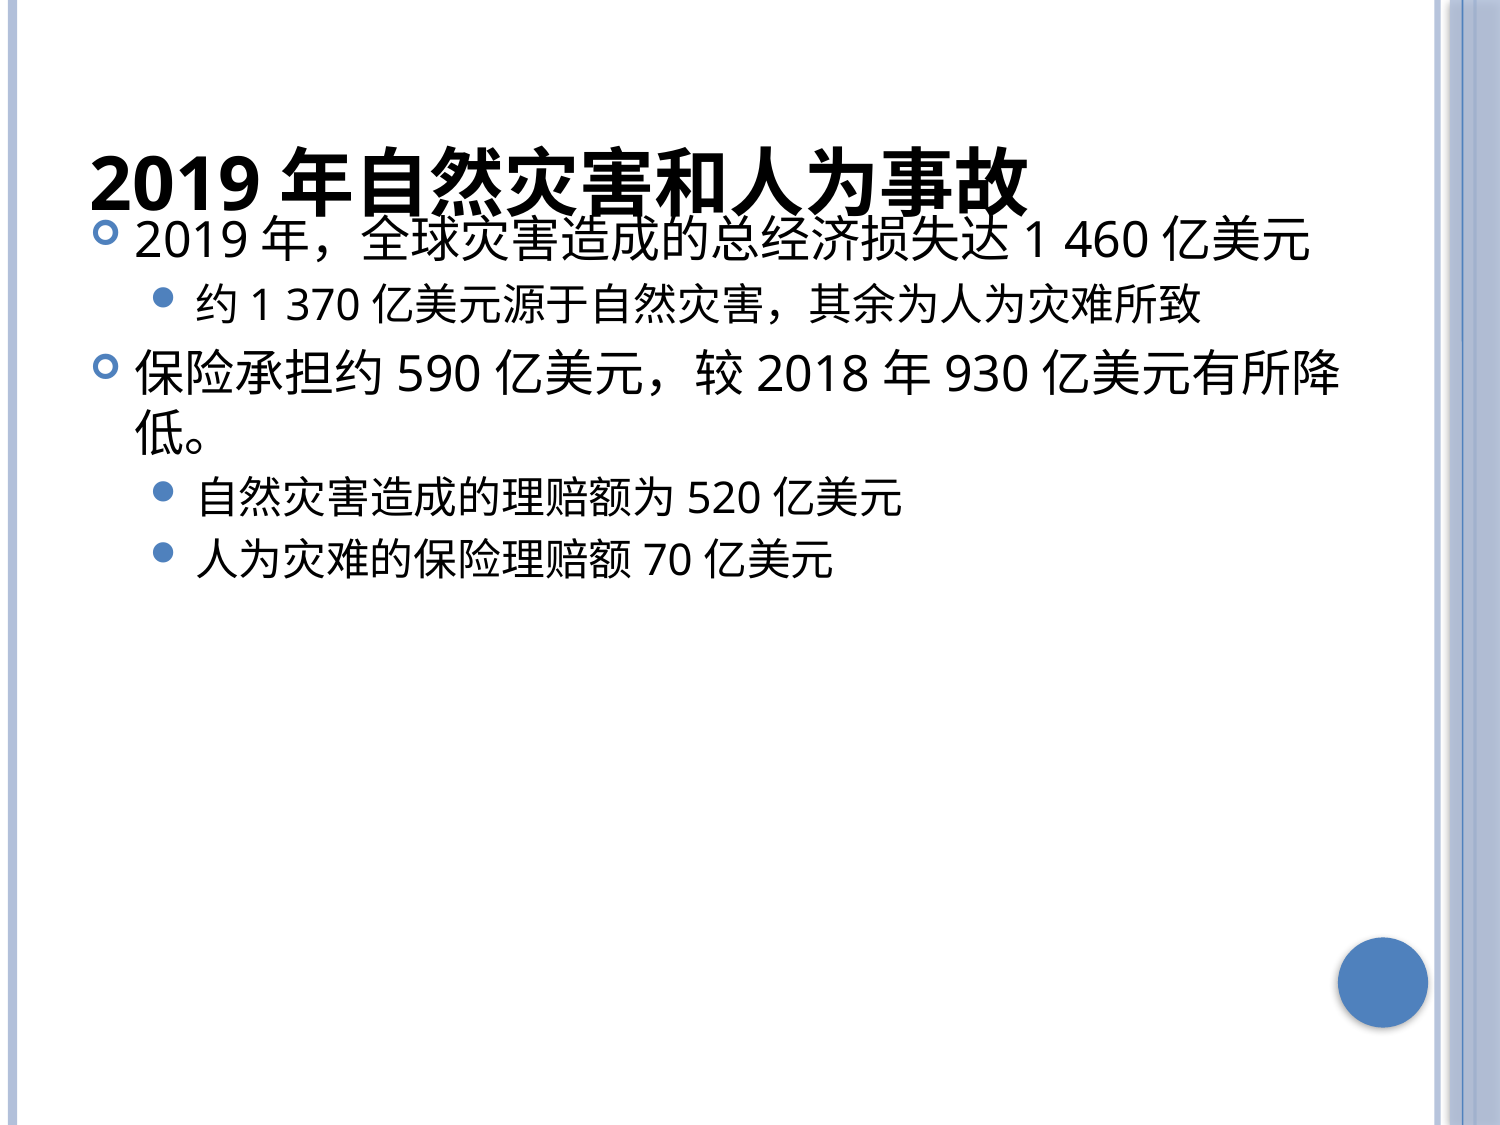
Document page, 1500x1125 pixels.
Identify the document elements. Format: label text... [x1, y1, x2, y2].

list 2019年，全球灾害造成的总经济损失达1 460亿美元 约1 370亿美元源于自然灾害，其余为人为灾难所致 保险承担约590亿美元，较2018年930亿美元有所降低。 自然灾害造成的理赔额为520亿美元 人为灾难的保险理赔额70亿美元 [74, 199, 1426, 1011]
title 2019年自然灾害和人为事故 [75, 45, 1300, 199]
